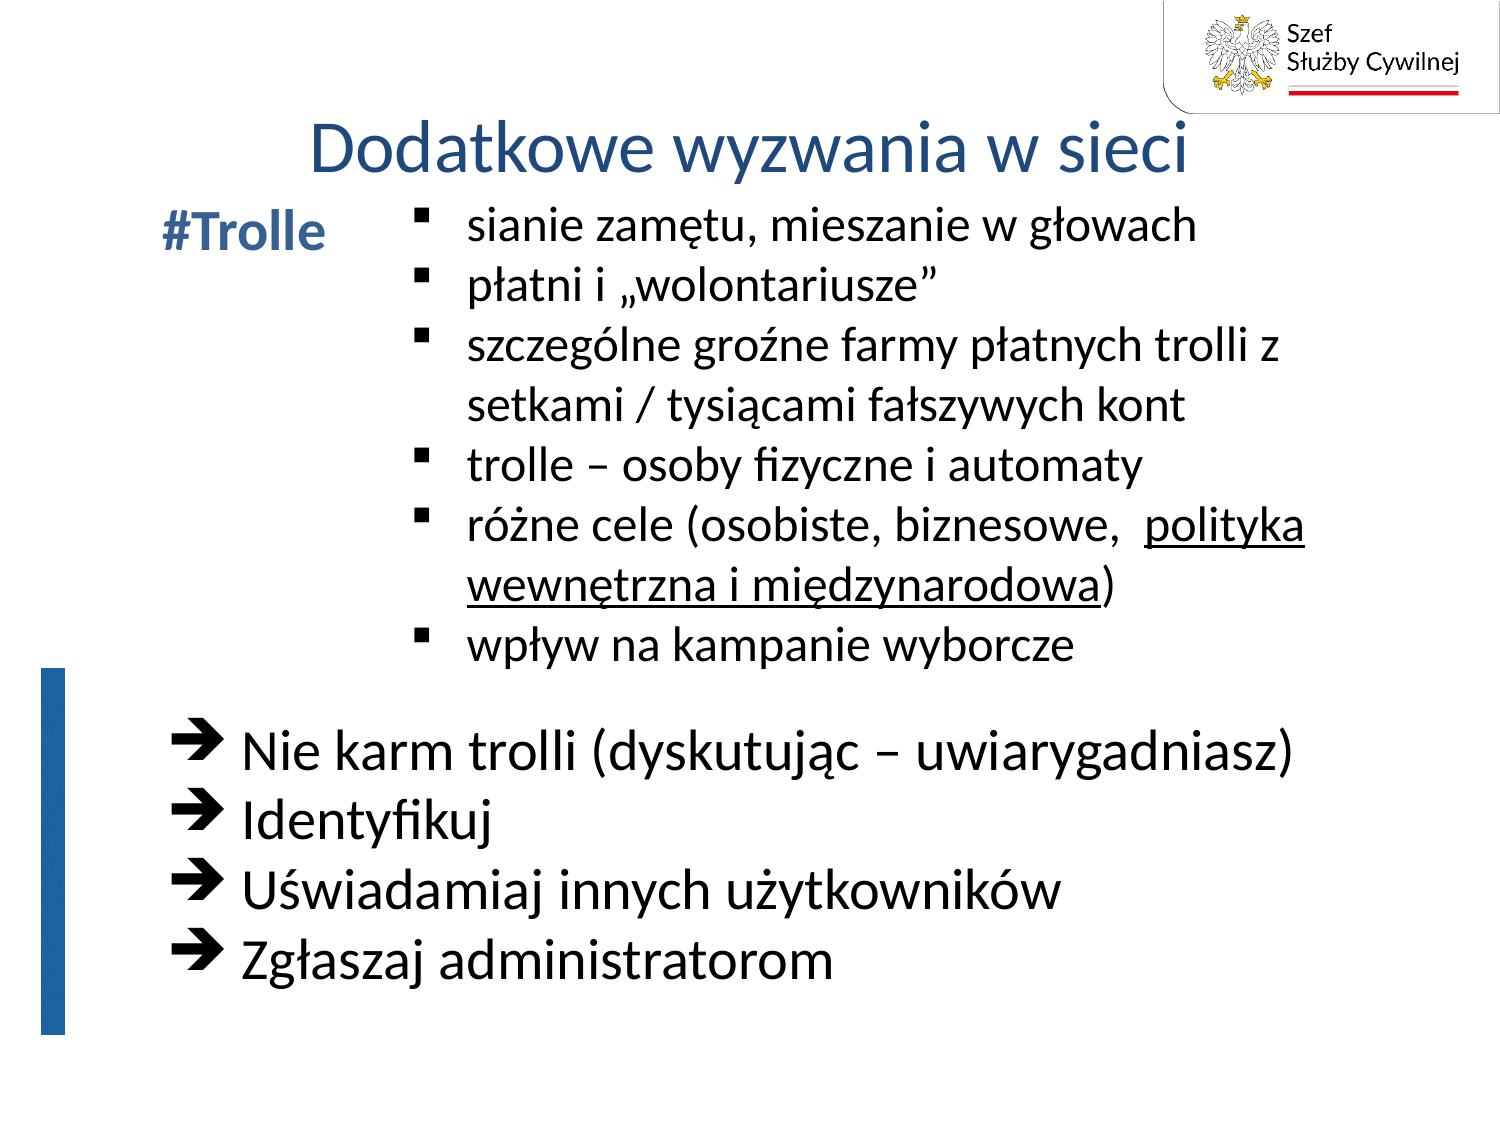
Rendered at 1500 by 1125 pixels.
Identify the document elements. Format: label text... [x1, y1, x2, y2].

text_box sianie zamętu, mieszanie w głowach płatni i „wolontariusze” szczególne groźne farmy płatnych trolli z setkami / tysiącami fałszywych kont trolle – osoby fizyczne i automaty różne cele (osobiste, biznesowe, polityka wewnętrzna i międzynarodowa) wpływ na kampanie wyborcze [395, 184, 1365, 680]
picture [1163, 0, 1500, 114]
title Dodatkowe wyzwania w sieci [100, 90, 1400, 215]
text_box #Trolle [147, 184, 395, 279]
picture [41, 668, 65, 1035]
text_box Nie karm trolli (dyskutując – uwiarygadniasz) Identyfikuj Uświadamiaj innych użytkowników Zgłaszaj administratorom [152, 704, 1311, 999]
